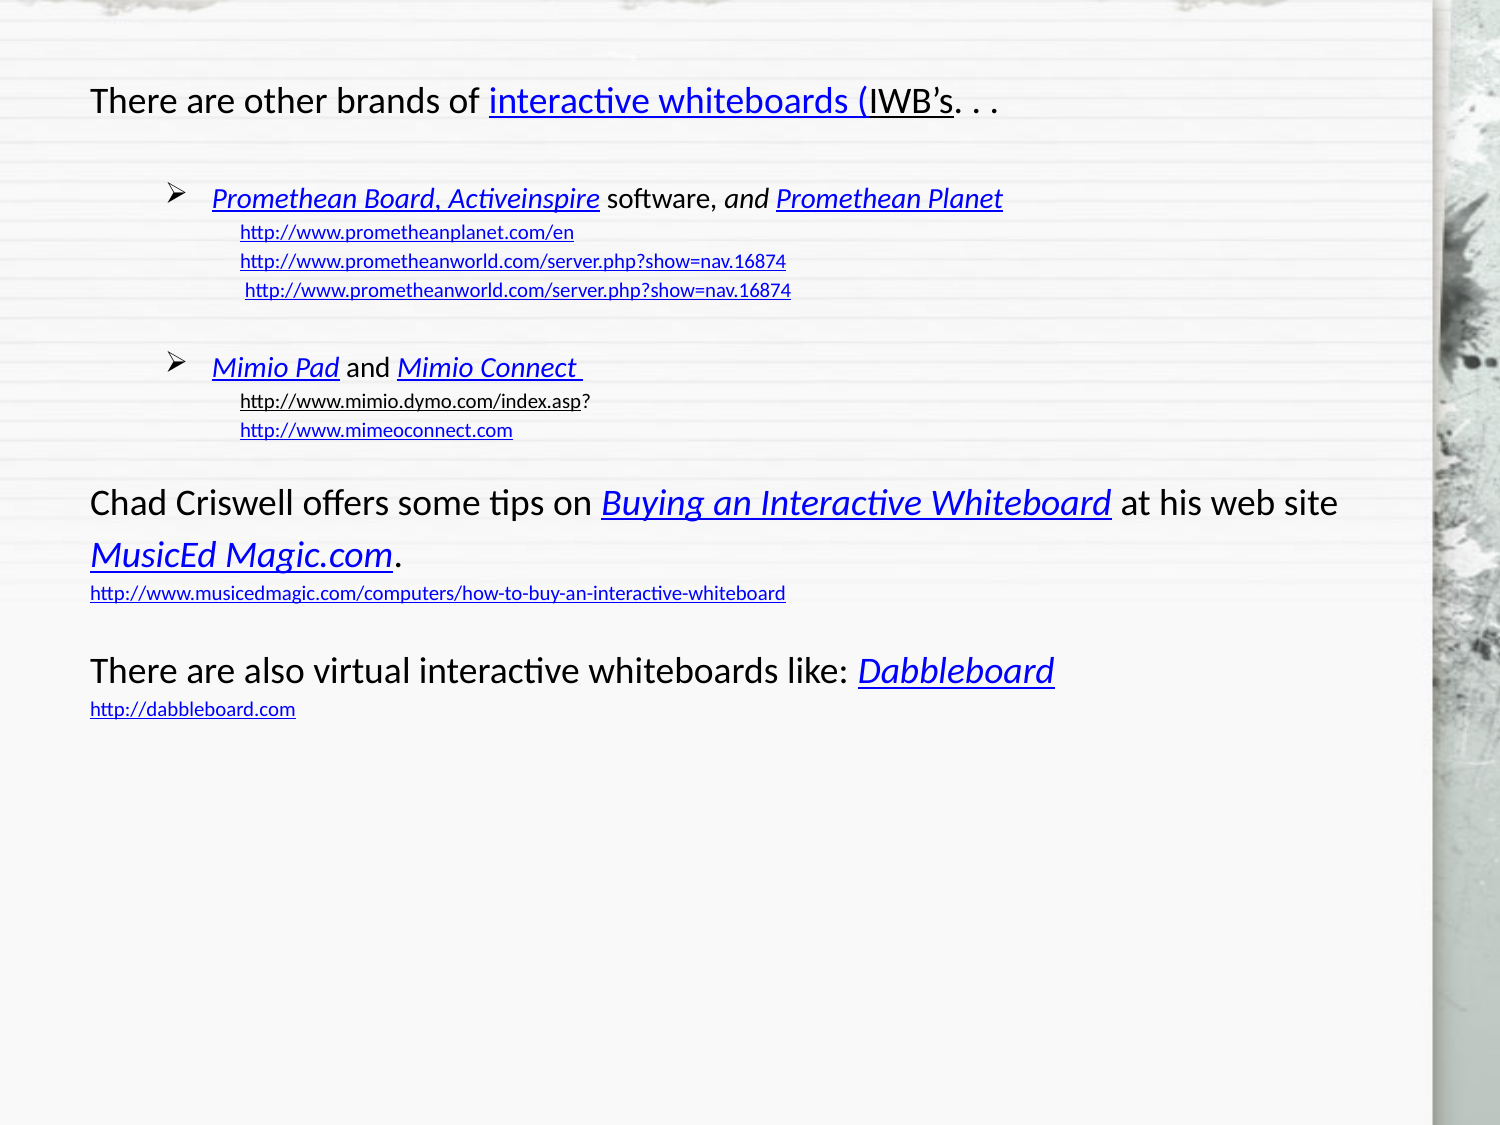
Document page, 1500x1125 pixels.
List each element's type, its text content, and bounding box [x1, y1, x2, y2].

list There are other brands of interactive whiteboards (IWB’s. . . Promethean Board, Activeinspire software, and Promethean Planet http://www.prometheanplanet.com/en http://www.prometheanworld.com/server.php?show=nav.16874 http://www.prometheanworld.com/server.php?show=nav.16874 Mimio Pad and Mimio Connect http://www.mimio.dymo.com/index.asp? http://www.mimeoconnect.com Chad Criswell offers some tips on Buying an Interactive Whiteboard at his web site MusicEd Magic.com. http://www.musicedmagic.com/computers/how-to-buy-an-interactive-whiteboard There are also virtual interactive whiteboards like: Dabbleboard http://dabbleboard.com [75, 68, 1425, 1061]
picture [0, 0, 1500, 1125]
